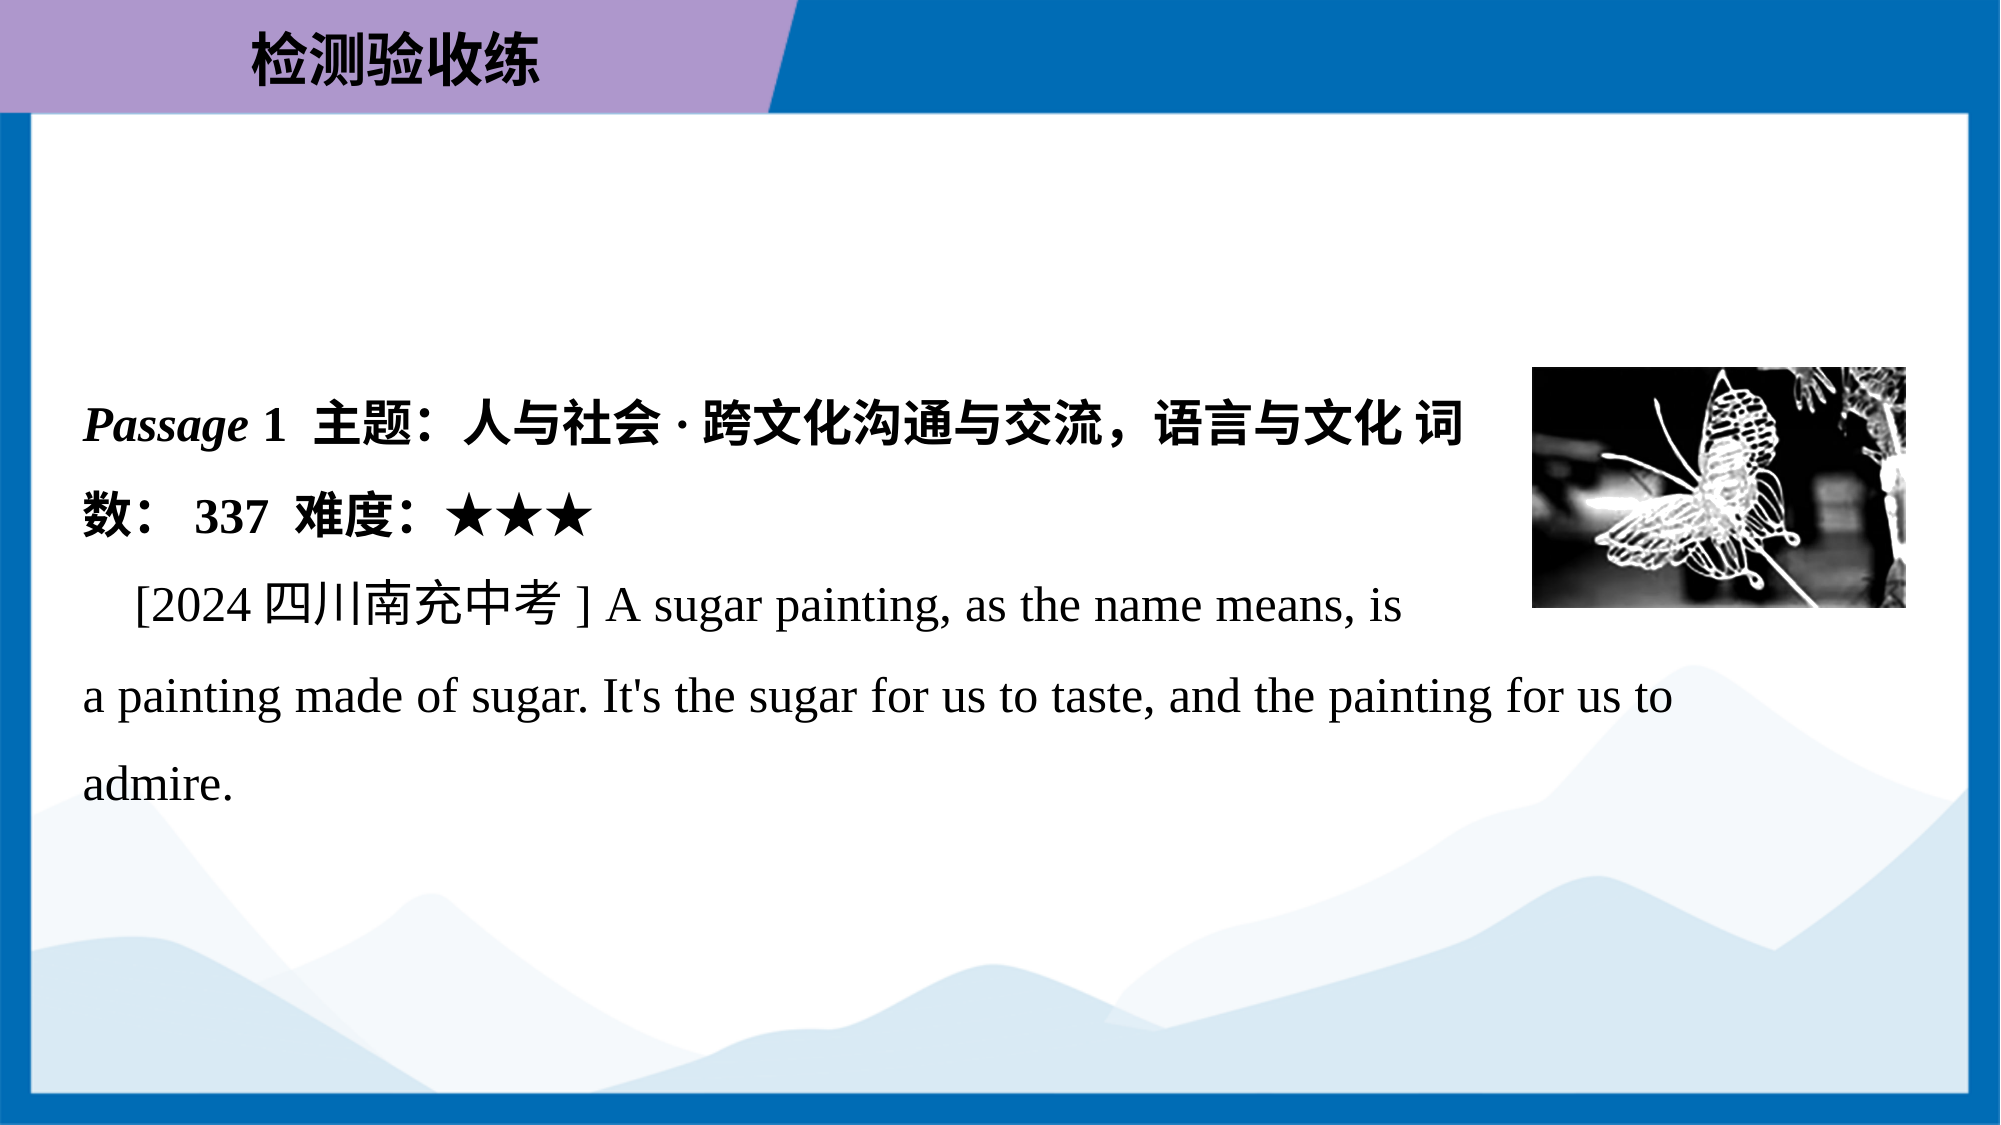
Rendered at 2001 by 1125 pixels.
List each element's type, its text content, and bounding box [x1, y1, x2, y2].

text_box Passage 1 主题：人与社会·跨文化沟通与交流，语言与文化 词 数：337 难度：★★★ [2024四川南充中考] A sugar painting, as the name means, is [82, 360, 1521, 622]
text_box a painting made of sugar. It's the sugar for us to taste, and the painting for us to admire. [82, 631, 1918, 802]
picture [0, 0, 2000, 1125]
